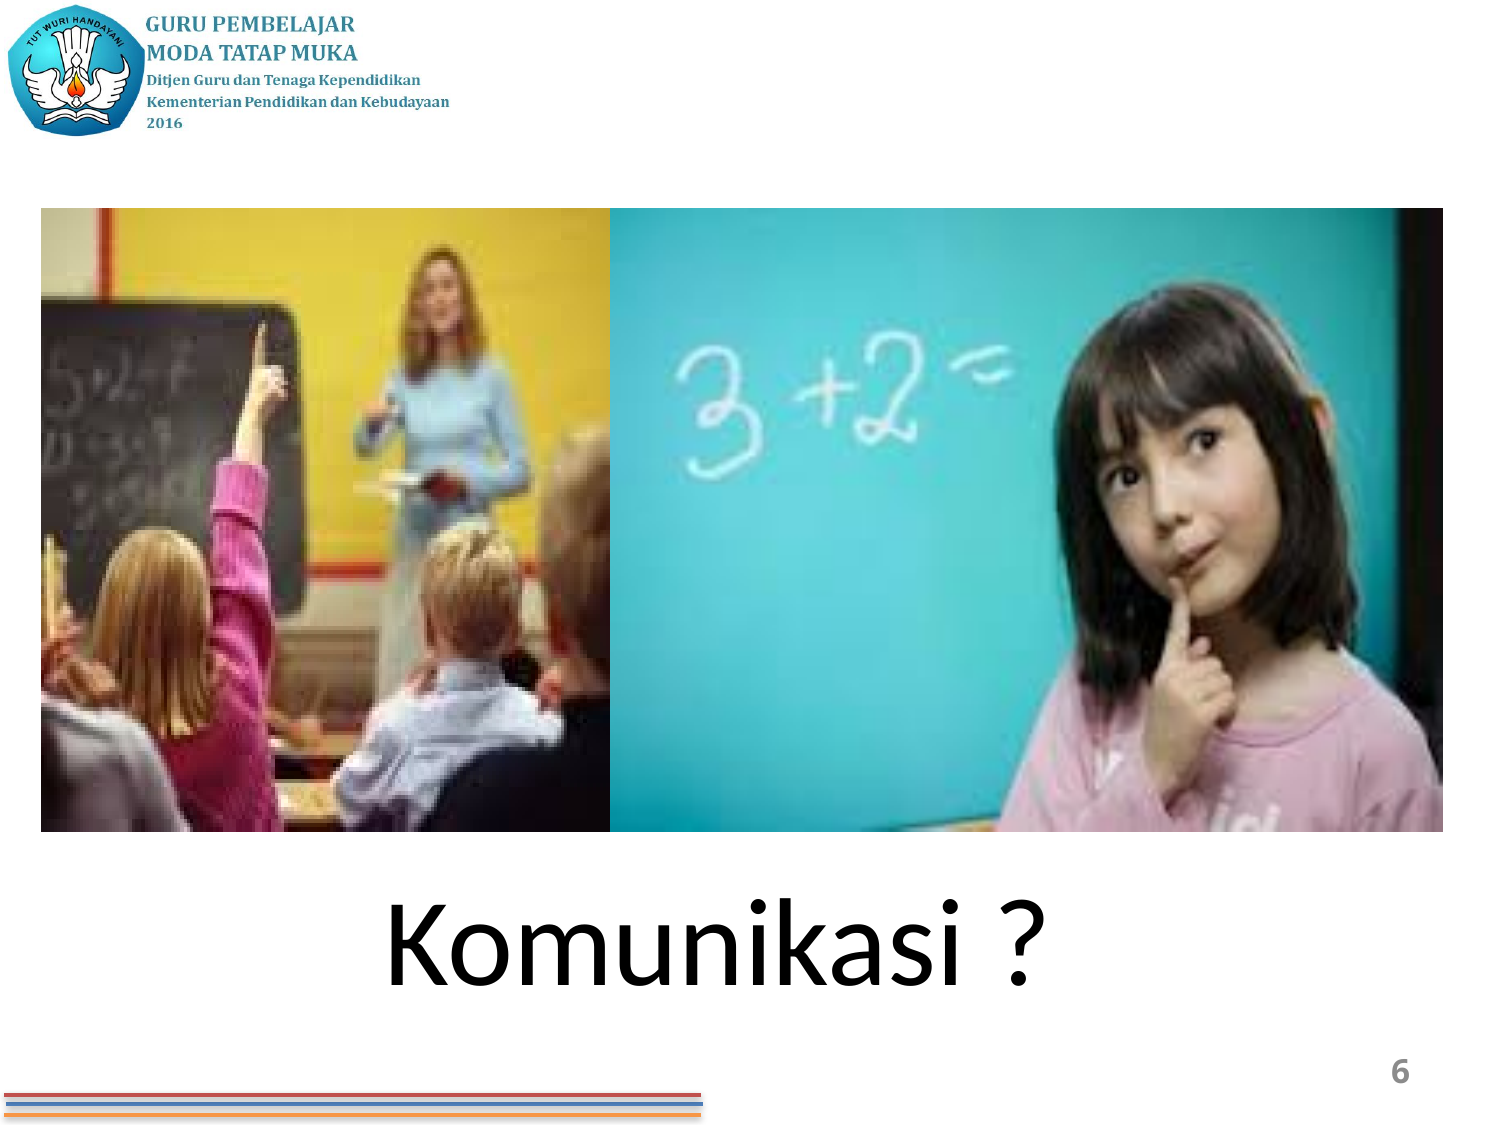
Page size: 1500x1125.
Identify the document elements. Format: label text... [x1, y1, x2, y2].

text_box Komunikasi ? [369, 852, 1067, 1018]
slide_number 6 [1074, 1042, 1425, 1103]
picture [4, 0, 455, 139]
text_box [41, 207, 1444, 832]
